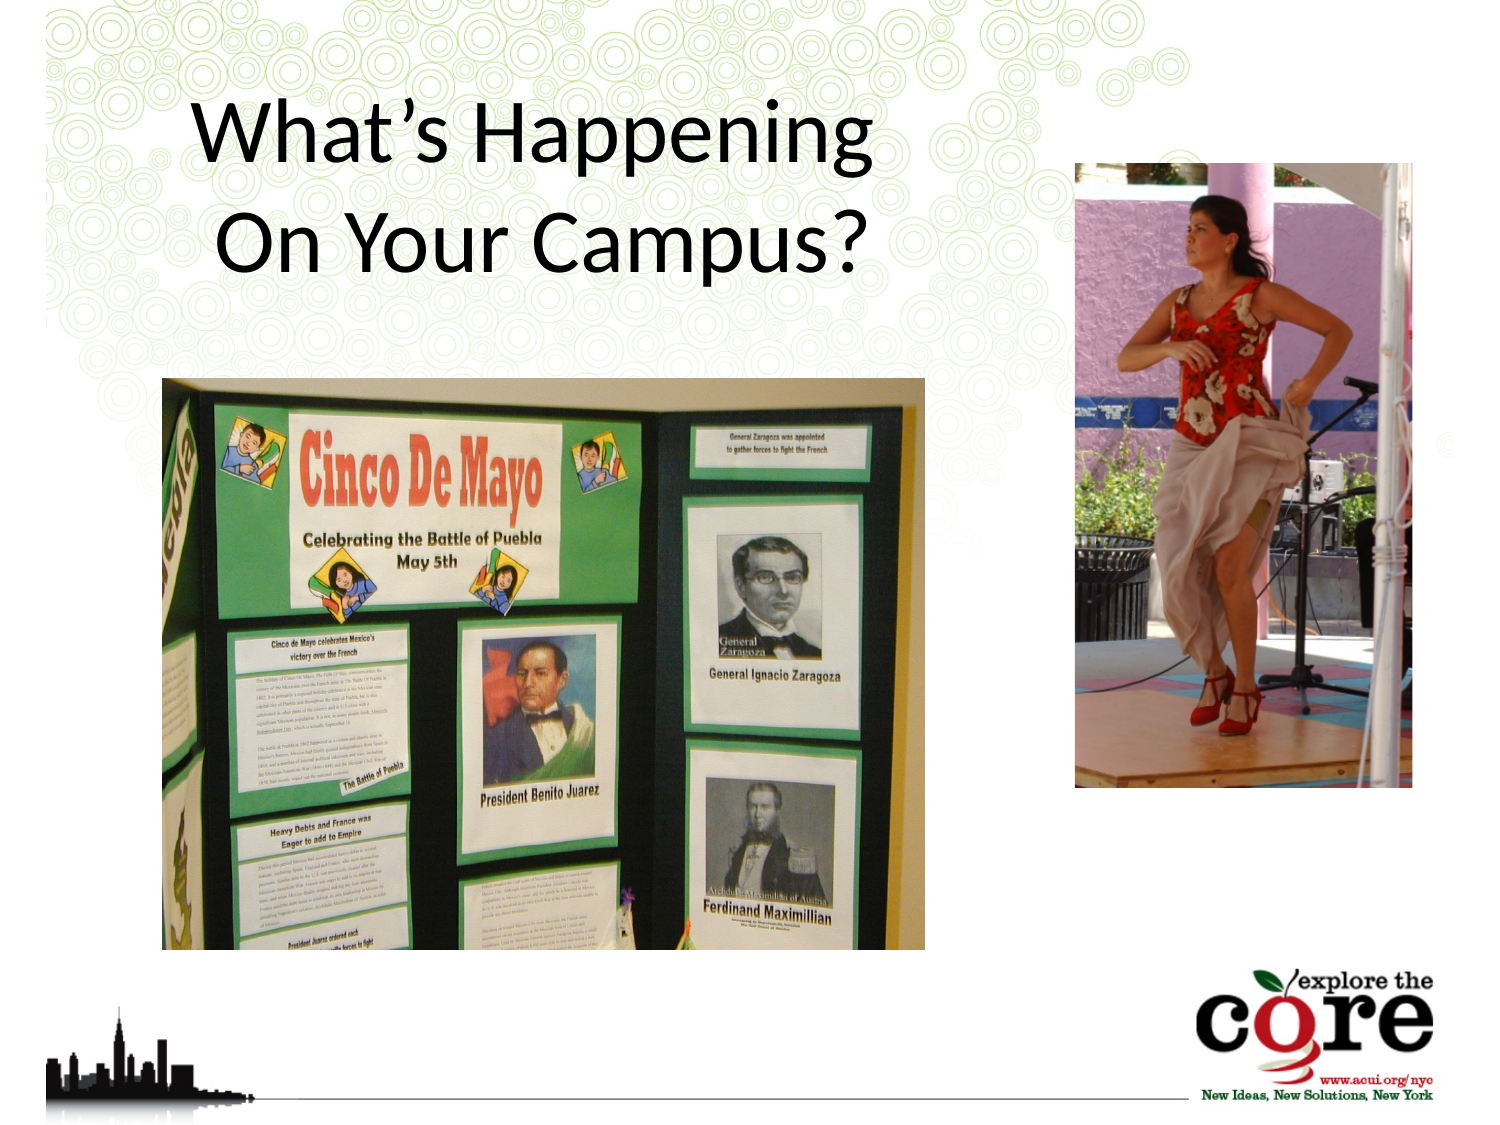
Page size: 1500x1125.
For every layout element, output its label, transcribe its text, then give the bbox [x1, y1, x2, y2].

picture [46, 0, 1454, 1125]
title What’s Happening On Your Campus? [74, 87, 1013, 276]
